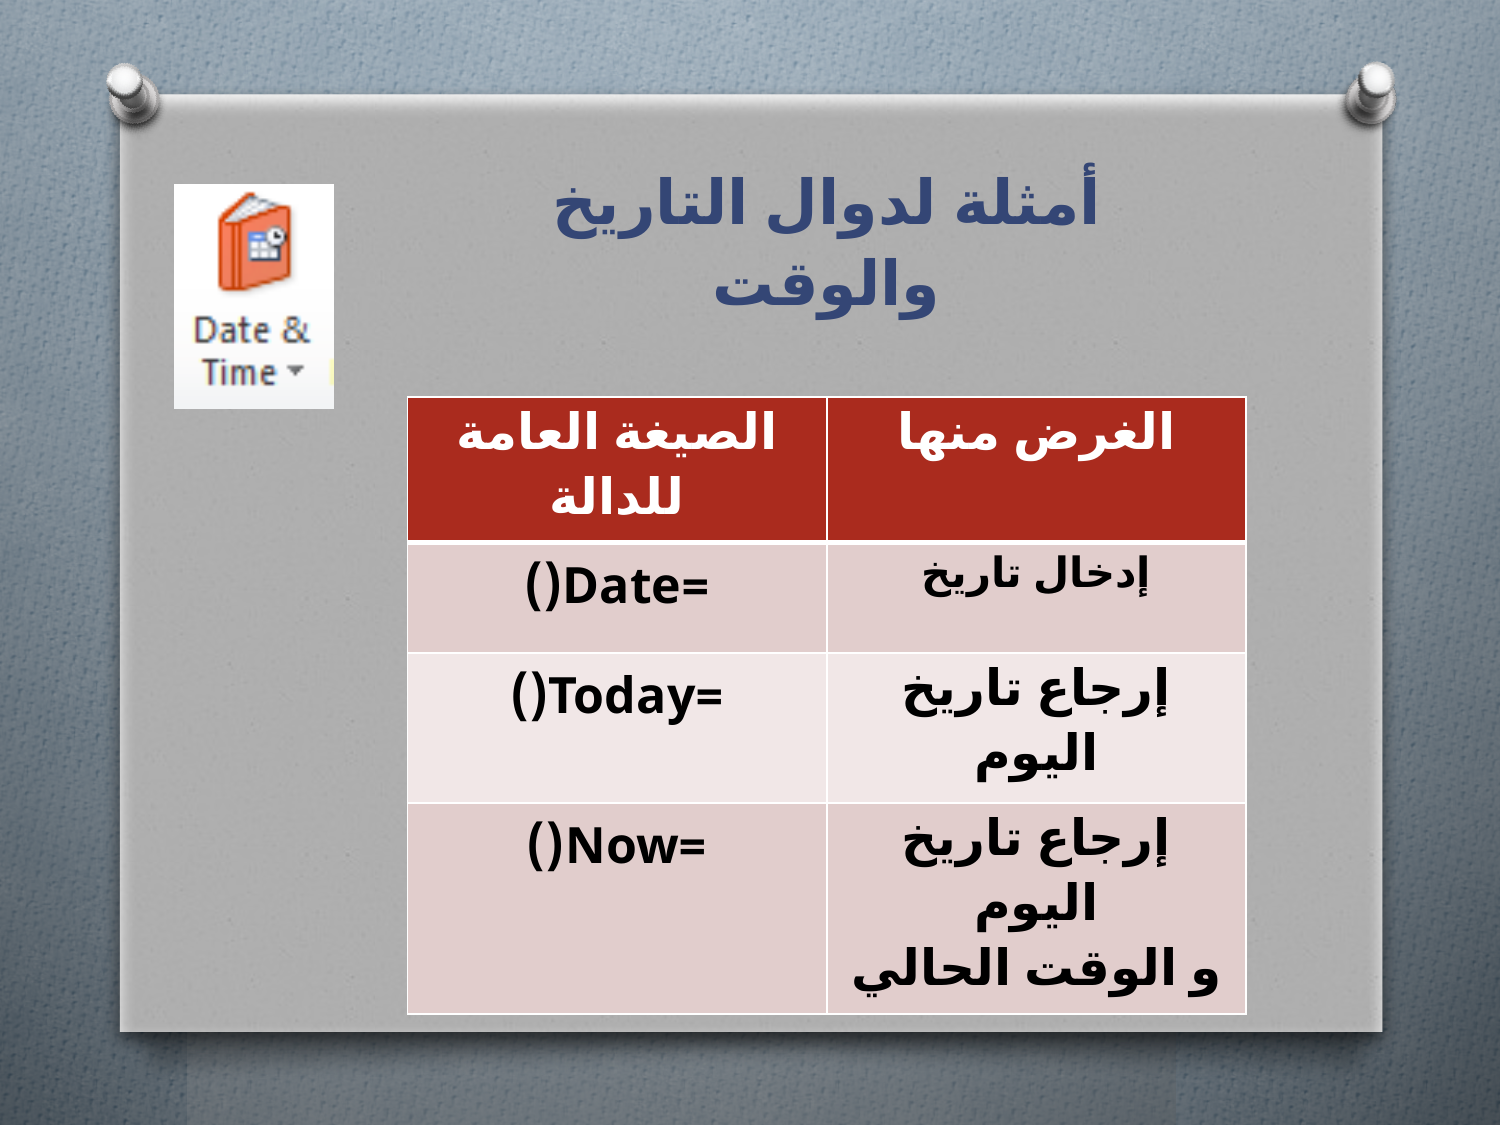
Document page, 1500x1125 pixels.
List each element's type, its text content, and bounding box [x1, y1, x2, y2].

table_cell إدخال تاريخ [828, 545, 1245, 652]
table_cell =Today() [408, 654, 826, 802]
picture [174, 184, 334, 410]
picture [75, 29, 198, 153]
table_header الغرض منها [828, 398, 1245, 540]
table_cell =Date() [408, 545, 826, 652]
table_cell =Now() [408, 804, 826, 1013]
text_box أمثلة لدوال التاريخ والوقت [419, 160, 1235, 338]
table_cell إرجاع تاريخ اليوم [828, 654, 1245, 802]
table_cell إرجاع تاريخ اليوم و الوقت الحالي [828, 804, 1245, 1013]
table_header الصيغة العامة للدالة [408, 398, 826, 540]
picture [1317, 35, 1439, 156]
